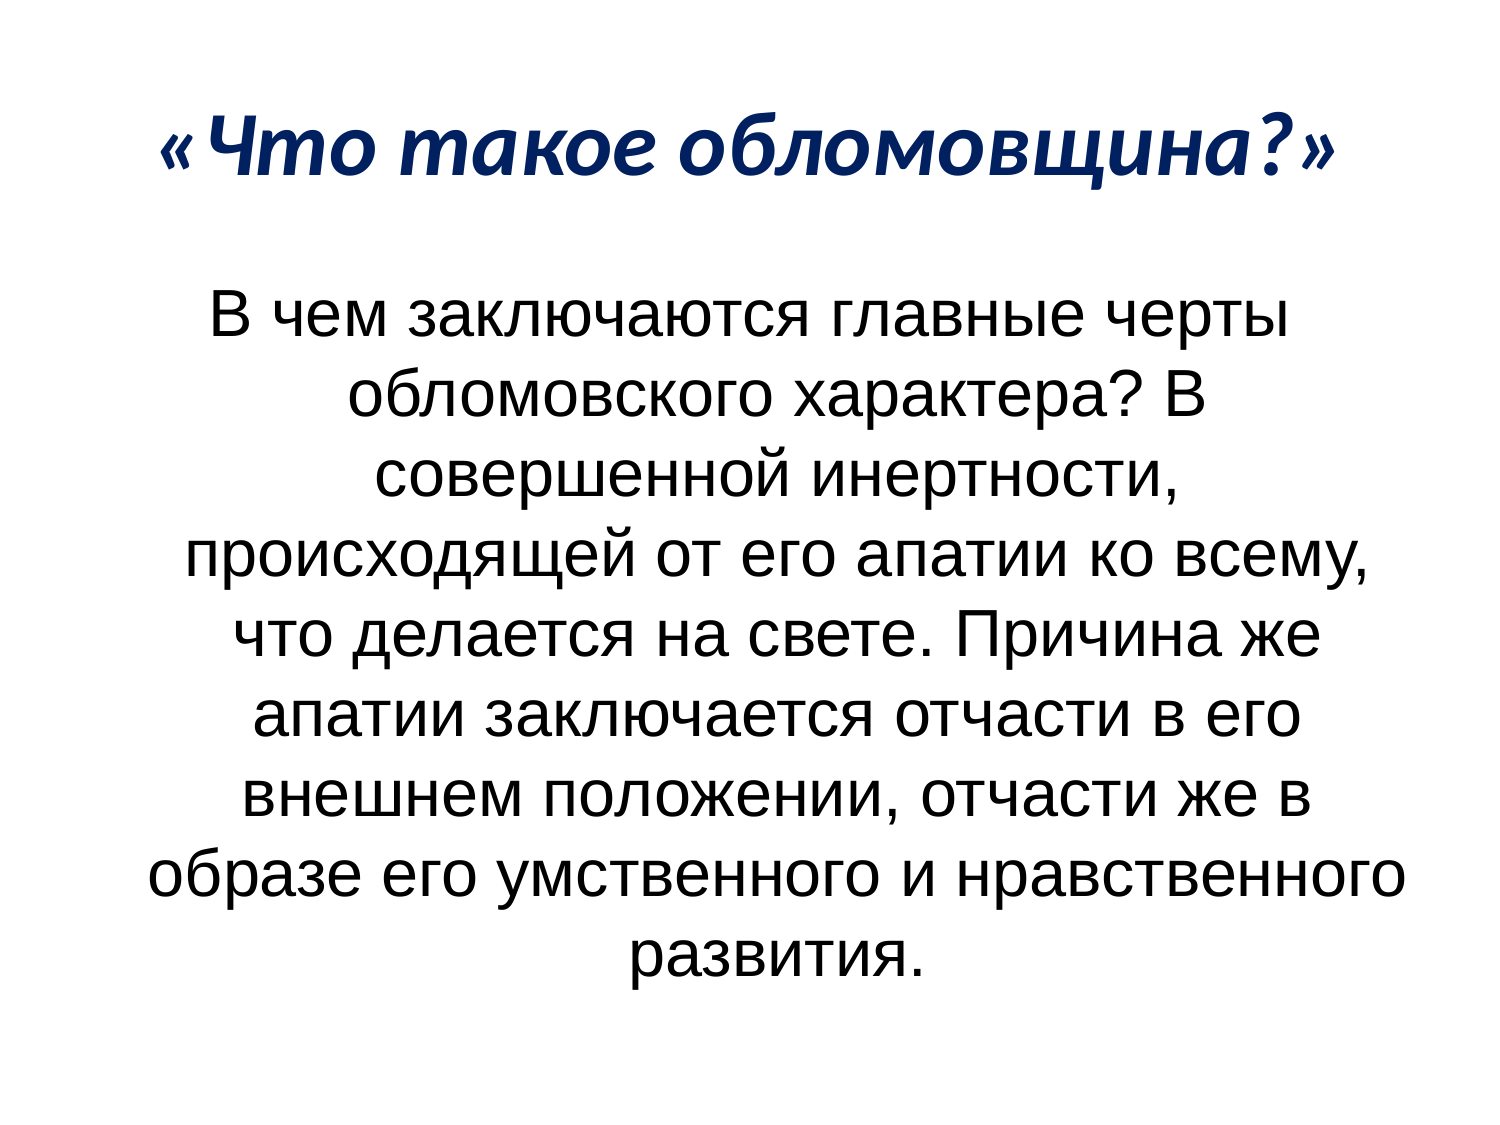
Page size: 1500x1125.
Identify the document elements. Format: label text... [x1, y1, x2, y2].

list В чем заключаются главные черты обломовского характера? В совершенной инертности, происходящей от его апатии ко всему, что делается на свете. Причина же апатии заключается отчасти в его внешнем положении, отчасти же в образе его умственного и нравственного развития. [75, 262, 1425, 1005]
title «Что такое обломовщина?» [75, 45, 1425, 233]
